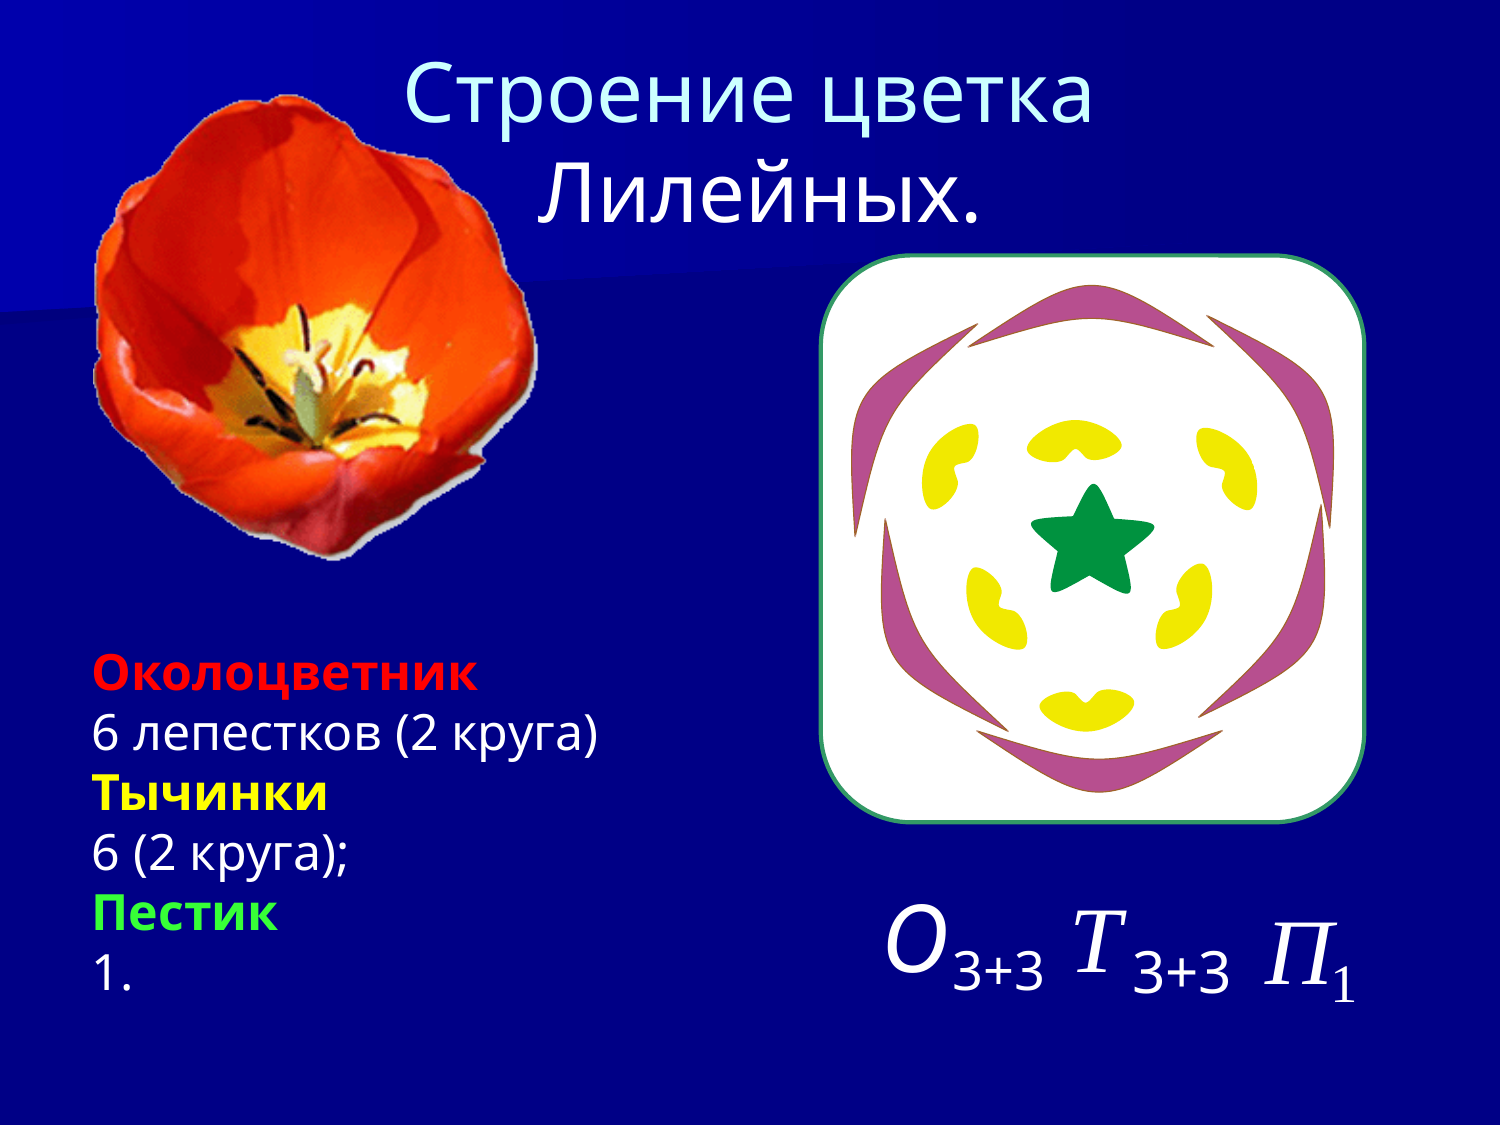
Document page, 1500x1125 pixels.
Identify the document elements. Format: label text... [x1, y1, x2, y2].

text_box Околоцветник 6 лепестков (2 круга) Тычинки 6 (2 круга); Пестик 1. [76, 633, 822, 1008]
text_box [878, 878, 1050, 1003]
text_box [1068, 878, 1236, 1007]
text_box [1265, 890, 1358, 1014]
text_box [820, 255, 1365, 795]
title Строение цветка Лилейных. [75, 45, 1425, 233]
picture [850, 284, 1335, 793]
text_box [852, 801, 1333, 823]
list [93, 93, 542, 563]
text_box [856, 868, 1335, 1000]
